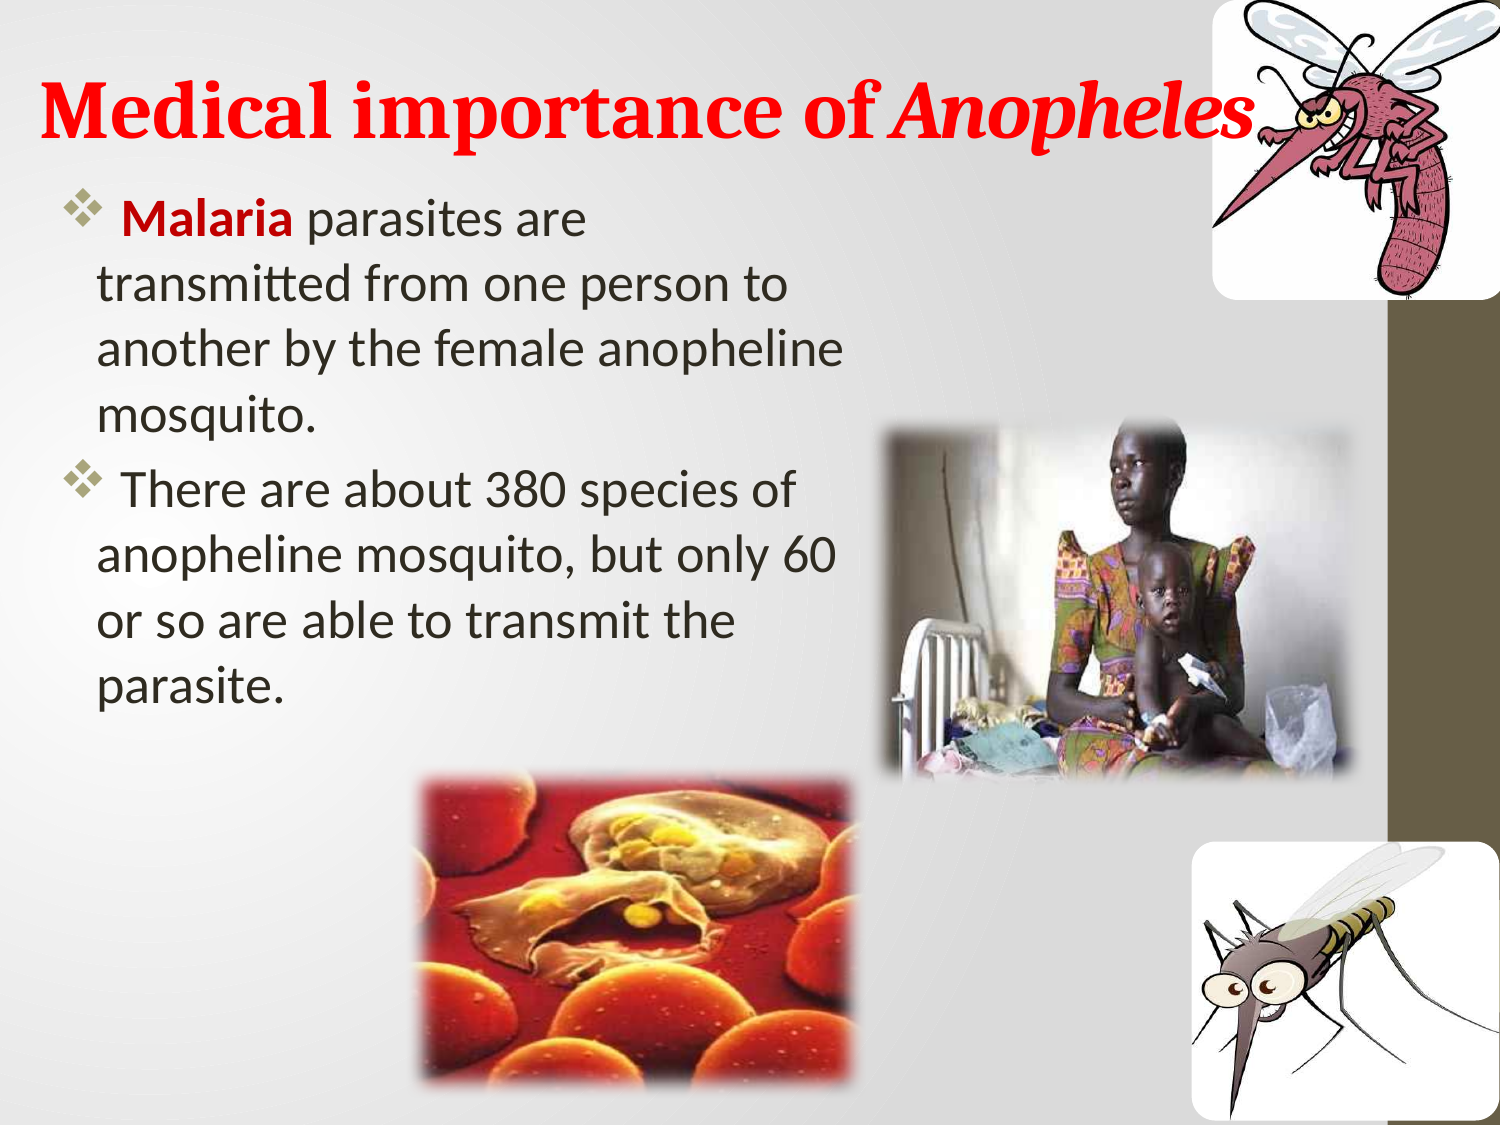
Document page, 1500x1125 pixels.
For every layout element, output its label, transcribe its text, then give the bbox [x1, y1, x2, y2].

picture [404, 411, 1366, 1101]
title Medical importance of Anopheles [24, 50, 1209, 168]
picture [1191, 841, 1500, 1122]
picture [1211, 0, 1500, 301]
list Malaria parasites are transmitted from one person to another by the female anopheline mosquito. There are about 380 species of anopheline mosquito, but only 60 or so are able to transmit the parasite. [24, 174, 863, 1063]
